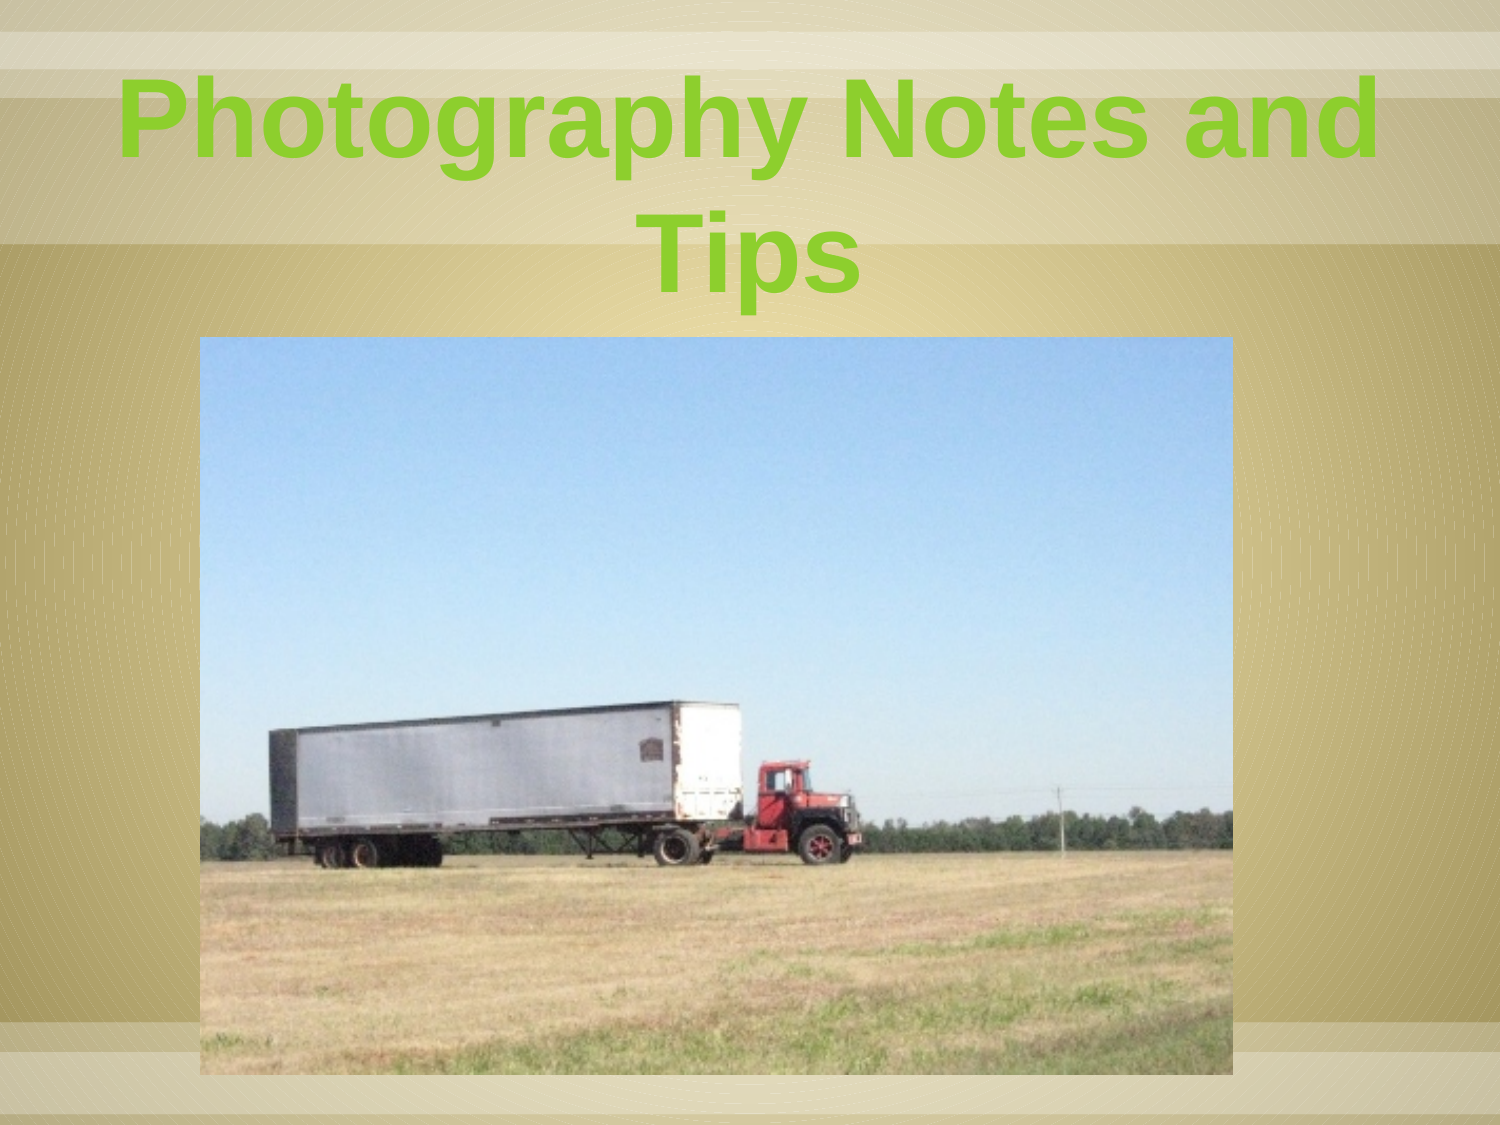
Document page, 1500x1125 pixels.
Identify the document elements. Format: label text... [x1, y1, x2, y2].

picture [0, 0, 1500, 1125]
text_box Photography Notes and Tips [37, 37, 1463, 323]
